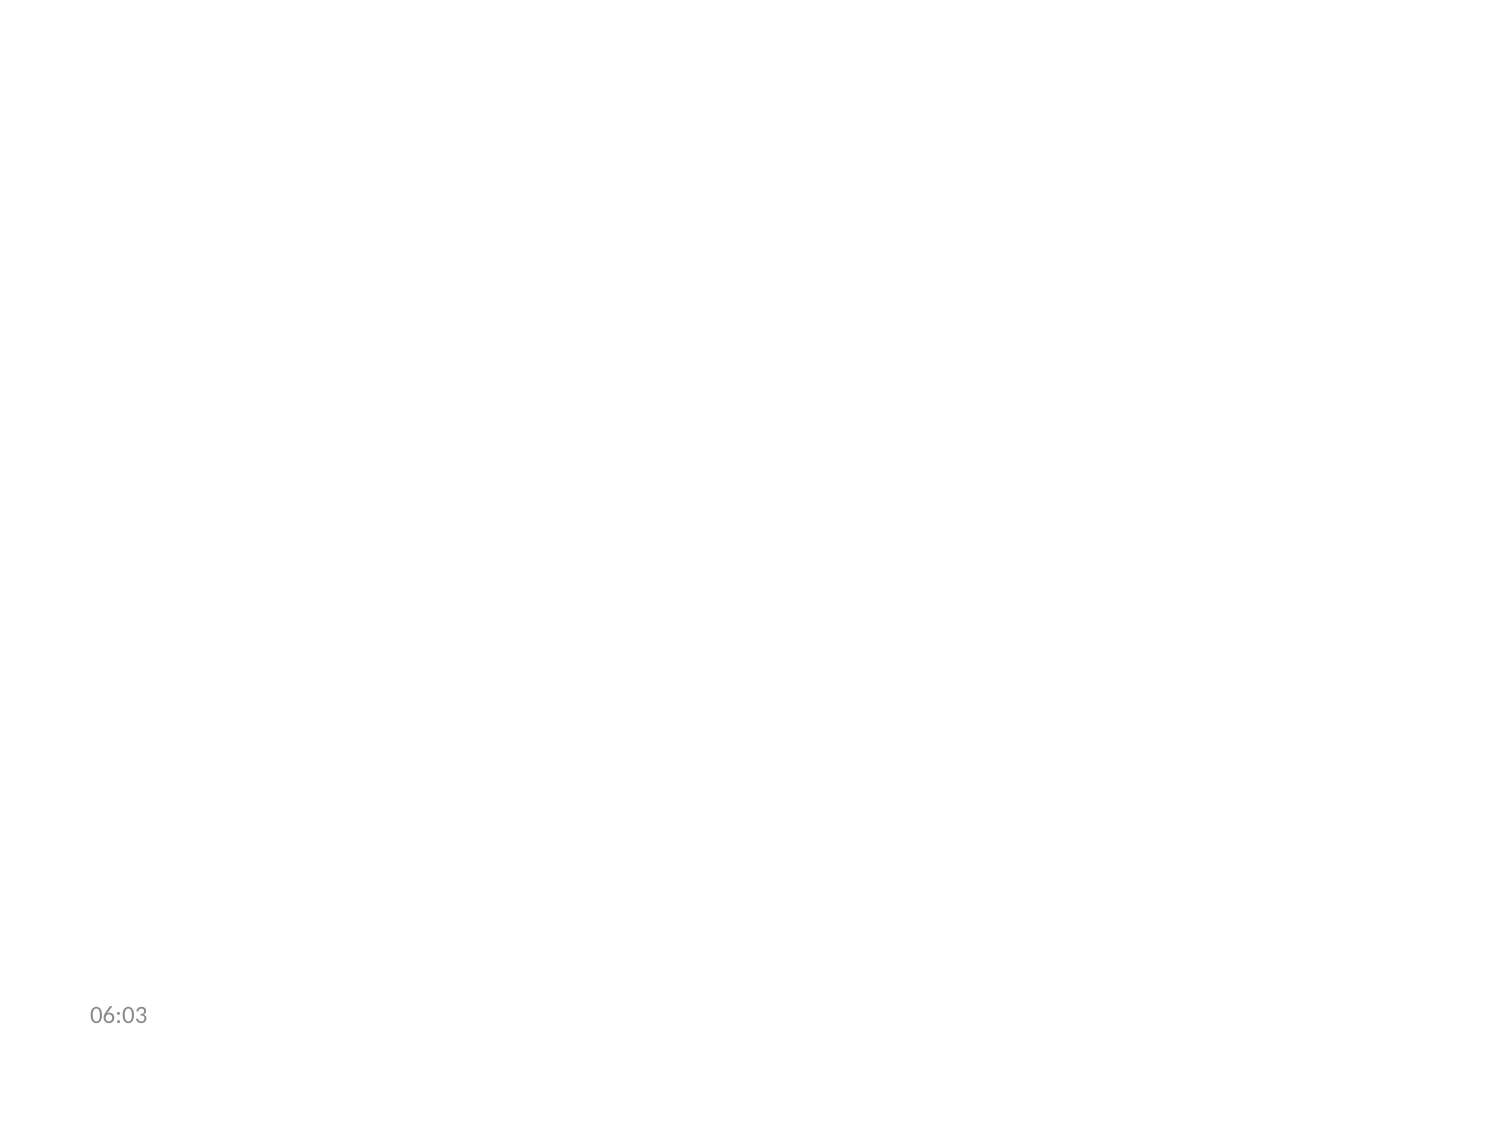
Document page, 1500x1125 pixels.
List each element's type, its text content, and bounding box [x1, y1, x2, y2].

text_box 15:35 [75, 983, 425, 1044]
